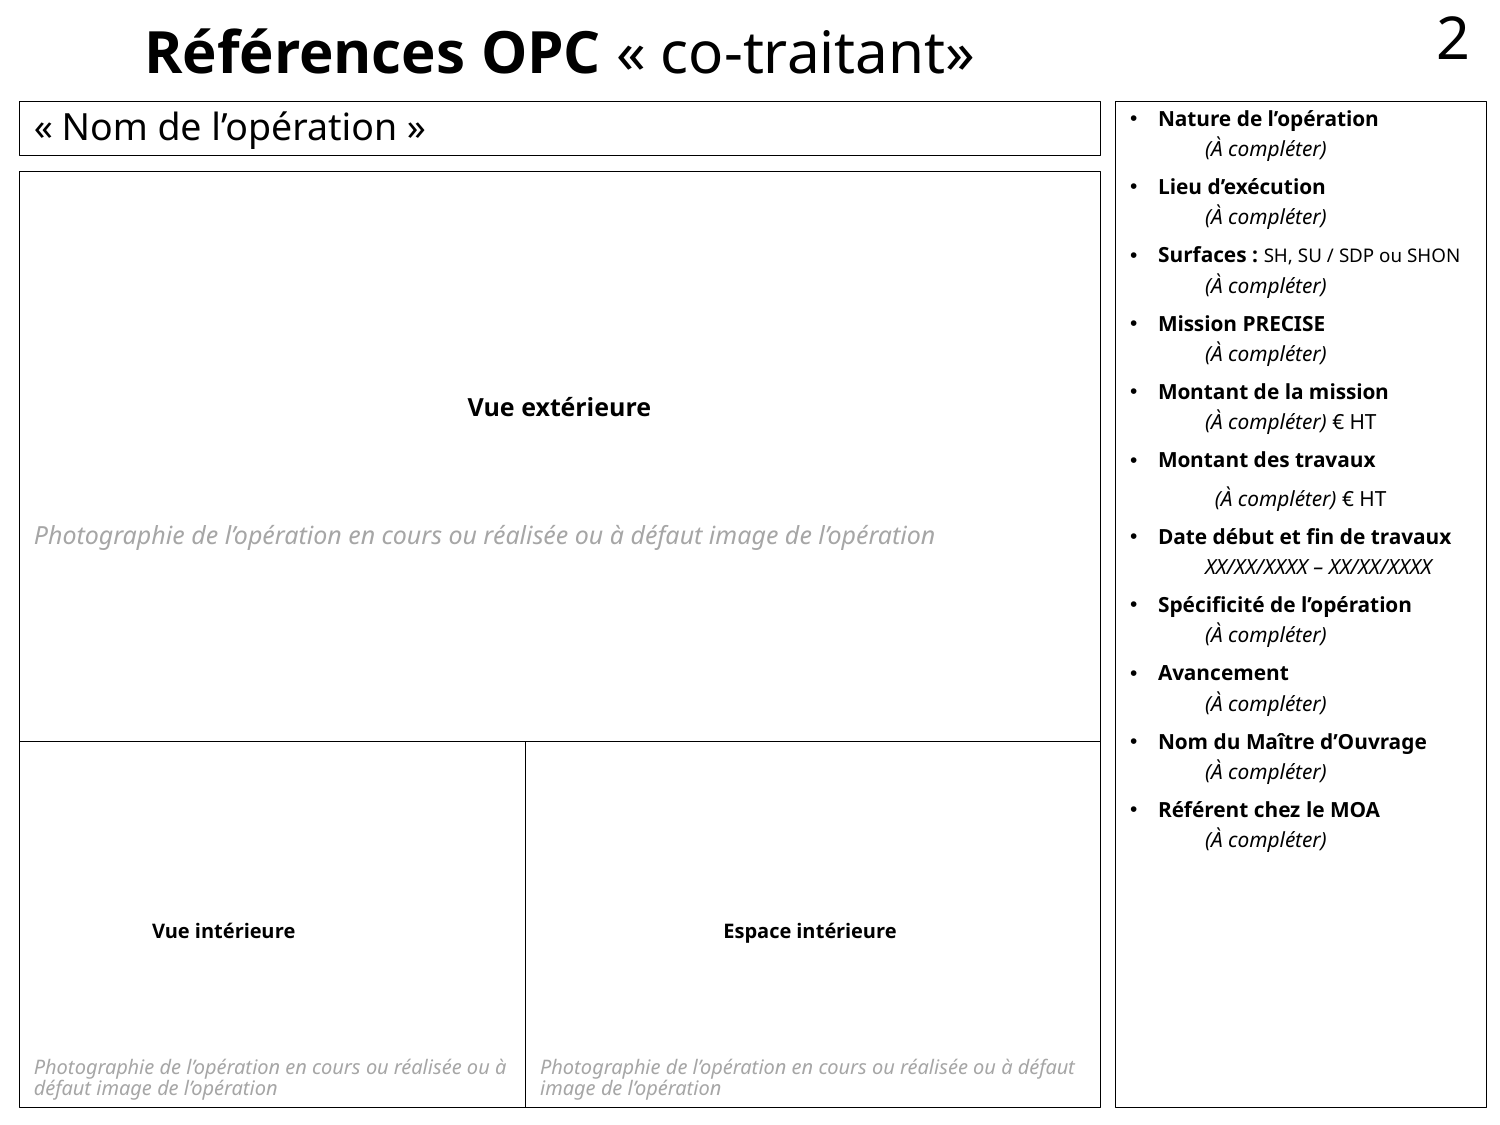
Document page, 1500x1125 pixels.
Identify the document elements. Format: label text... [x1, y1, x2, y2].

list Nature de l’opération (À compléter) Lieu d’exécution (À compléter) Surfaces : SH, SU / SDP ou SHON (À compléter) Mission PRECISE (À compléter) Montant de la mission (À compléter) € HT Montant des travaux (À compléter) € HT Date début et fin de travaux XX/XX/XXXX – XX/XX/XXXX Spécificité de l’opération (À compléter) Avancement (À compléter) Nom du Maître d’Ouvrage (À compléter) Référent chez le MOA (À compléter) [1115, 100, 1486, 1108]
list 2 [1407, 1, 1500, 81]
list « Nom de l’opération » [18, 106, 1101, 156]
list Vue extérieure Photographie de l’opération en cours ou réalisée ou à défaut image de l’opération [18, 171, 1101, 741]
text_box Vue intérieure Photographie de l’opération en cours ou réalisée ou à défaut image de l’opération [18, 741, 525, 1108]
text_box Références OPC « co-traitant» [0, 0, 1235, 106]
text_box Espace intérieure Photographie de l’opération en cours ou réalisée ou à défaut image de l’opération [525, 741, 1101, 1108]
